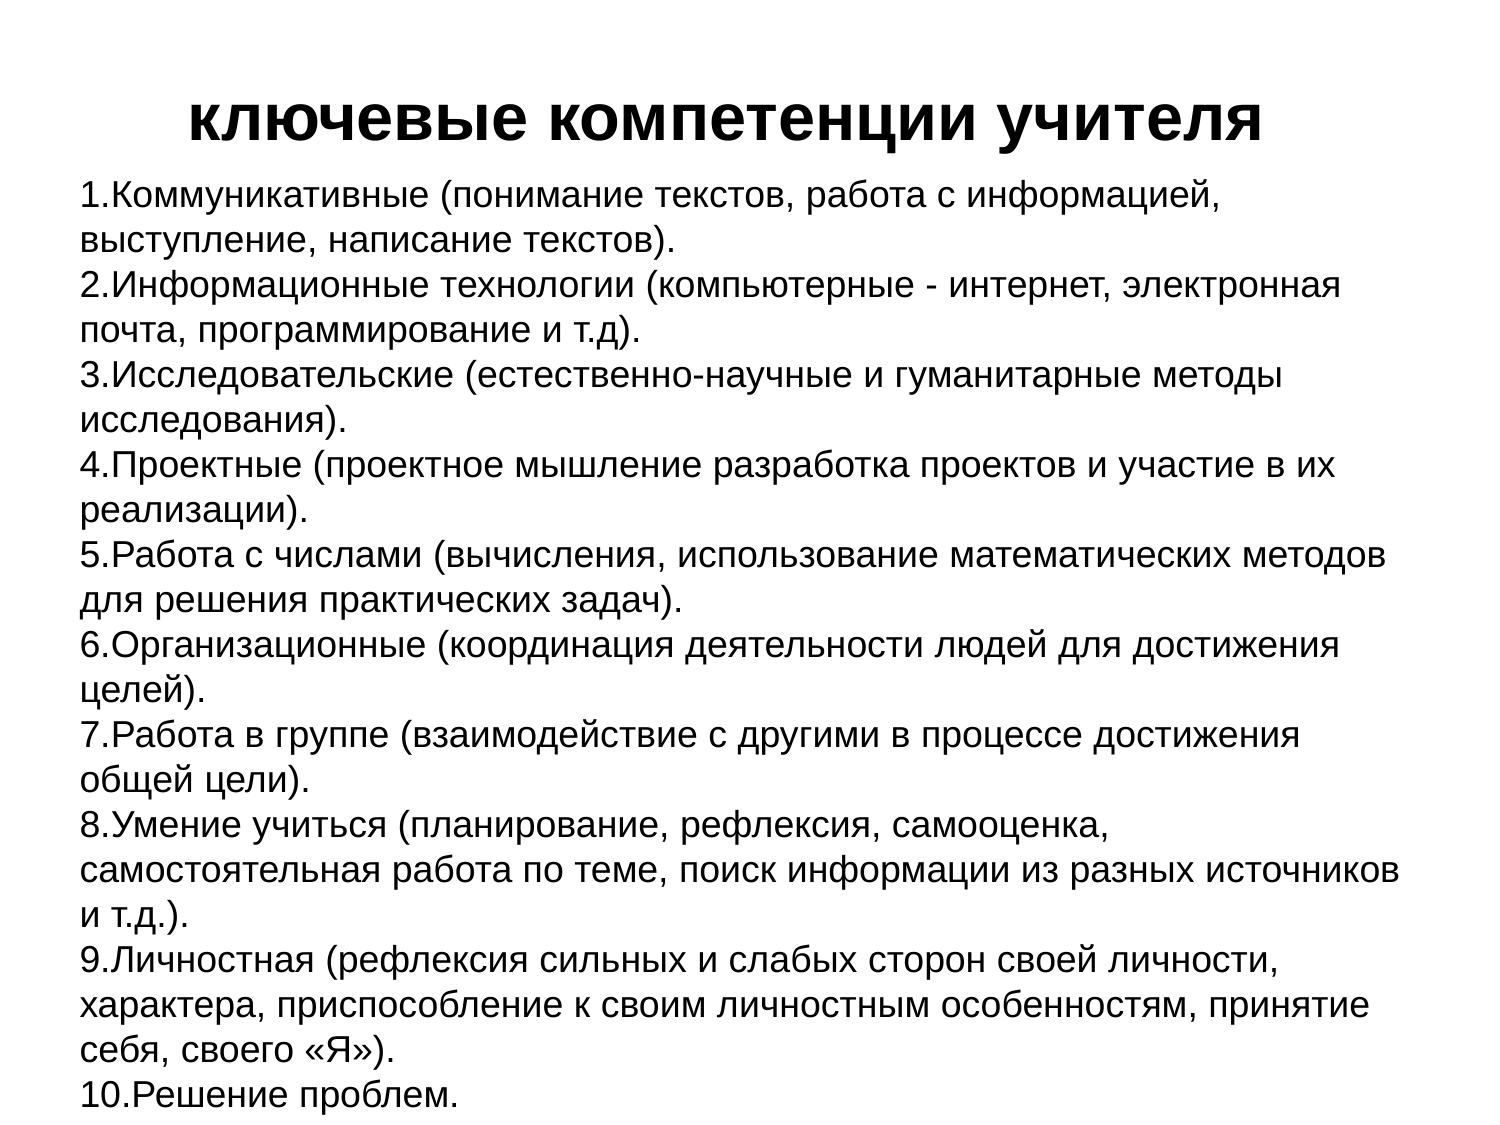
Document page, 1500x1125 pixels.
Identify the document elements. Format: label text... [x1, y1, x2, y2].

text_box ключевые компетенции учителя [88, 66, 1365, 161]
text_box 1.Коммуникативные (понимание текстов, работа с информацией, выступление, написание текстов). 2.Информационные технологии (компьютерные - интернет, электронная почта, программирование и т.д). 3.Исследовательские (естественно-научные и гуманитарные методы исследования). 4.Проектные (проектное мышление разработка проектов и участие в их реализации). 5.Работа с числами (вычисления, использование математических методов для решения практических задач). 6.Организационные (координация деятельности людей для достижения целей). 7.Работа в группе (взаимодействие с другими в процессе достижения общей цели). 8.Умение учиться (планирование, рефлексия, самооценка, самостоятельная работа по теме, поиск информации из разных источников и т.д.). 9.Личностная (рефлексия сильных и слабых сторон своей личности, характера, приспособление к своим личностным особенностям, принятие себя, своего «Я»). 10.Решение проблем. [64, 162, 1424, 1125]
